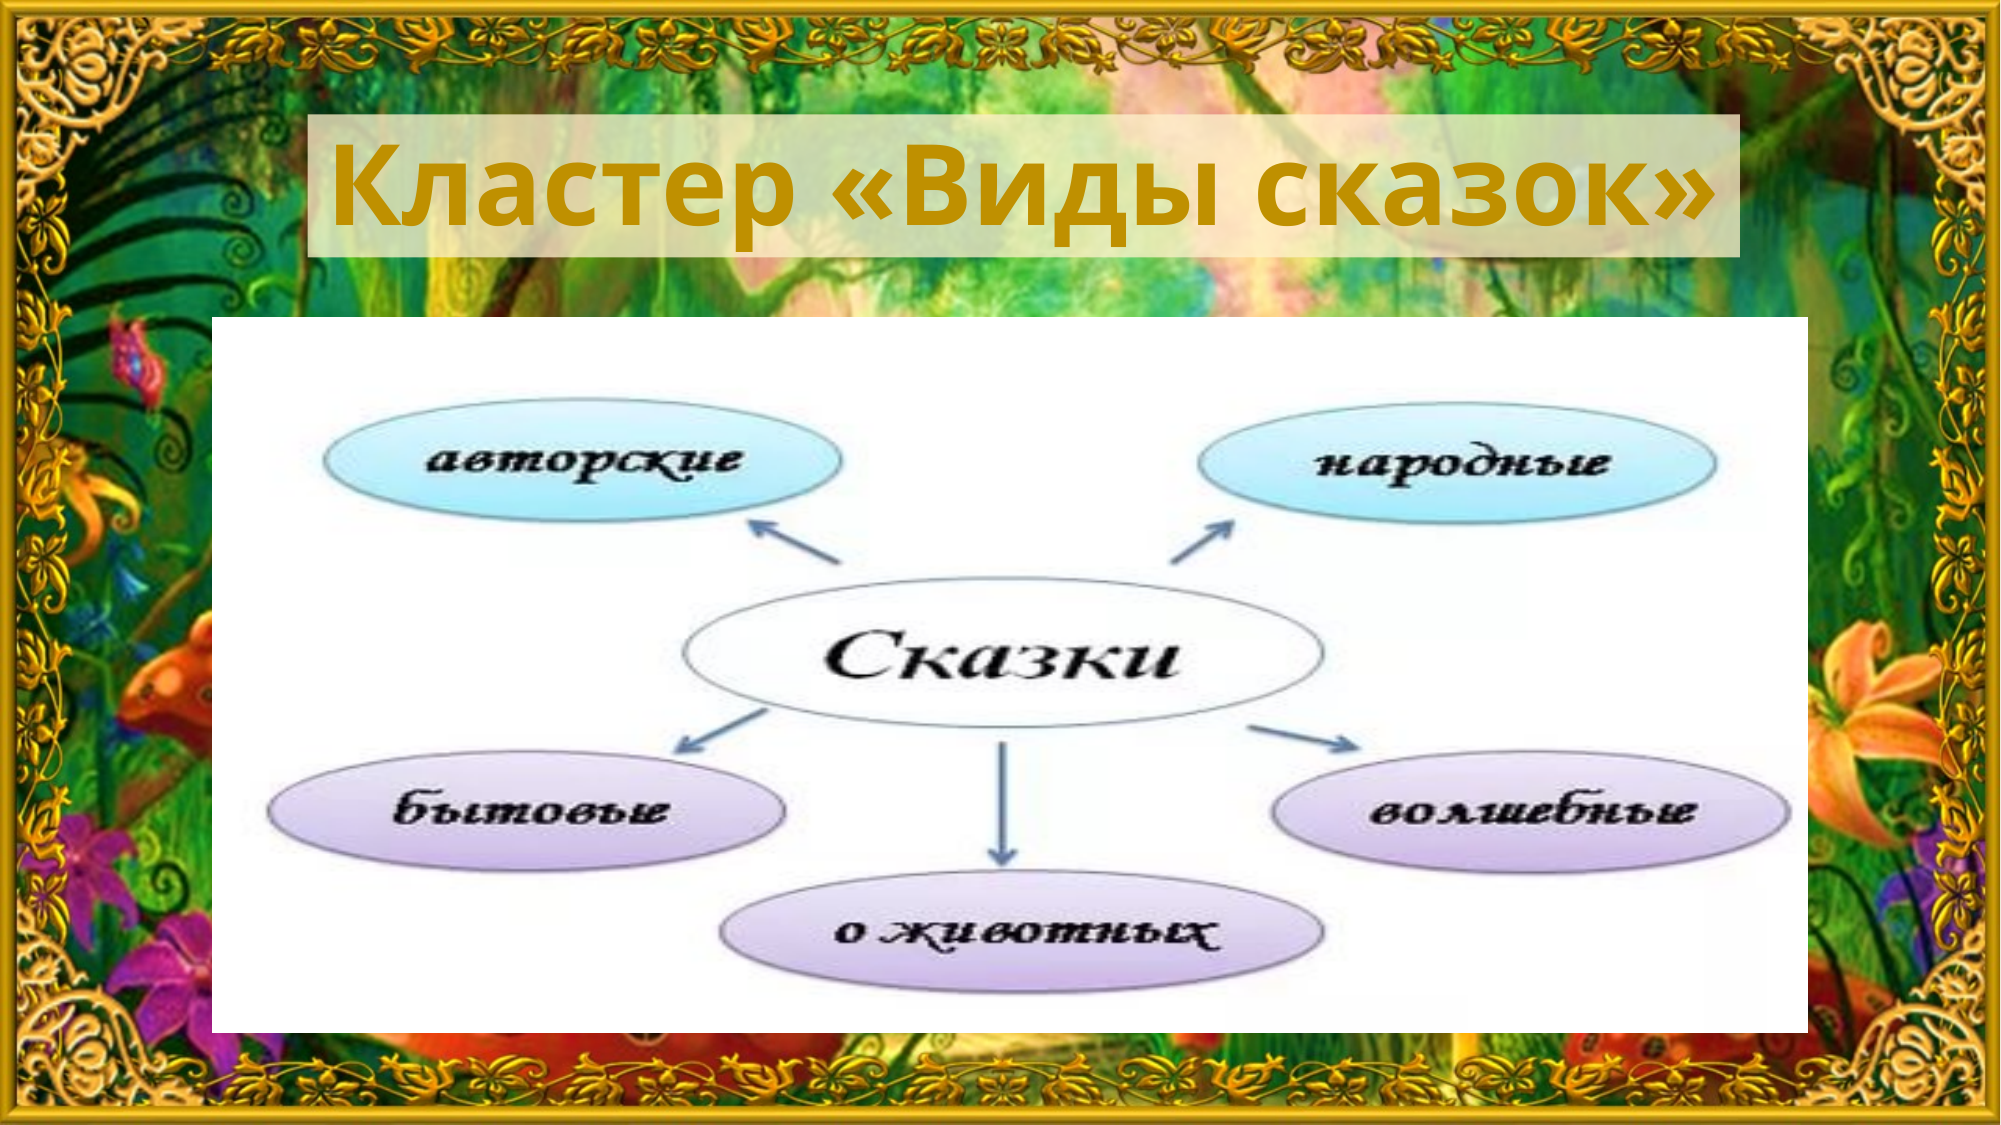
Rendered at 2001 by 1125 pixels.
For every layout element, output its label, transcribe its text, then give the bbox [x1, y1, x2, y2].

title Кластер «Виды сказок» [307, 114, 1740, 258]
picture [0, 0, 2001, 1125]
